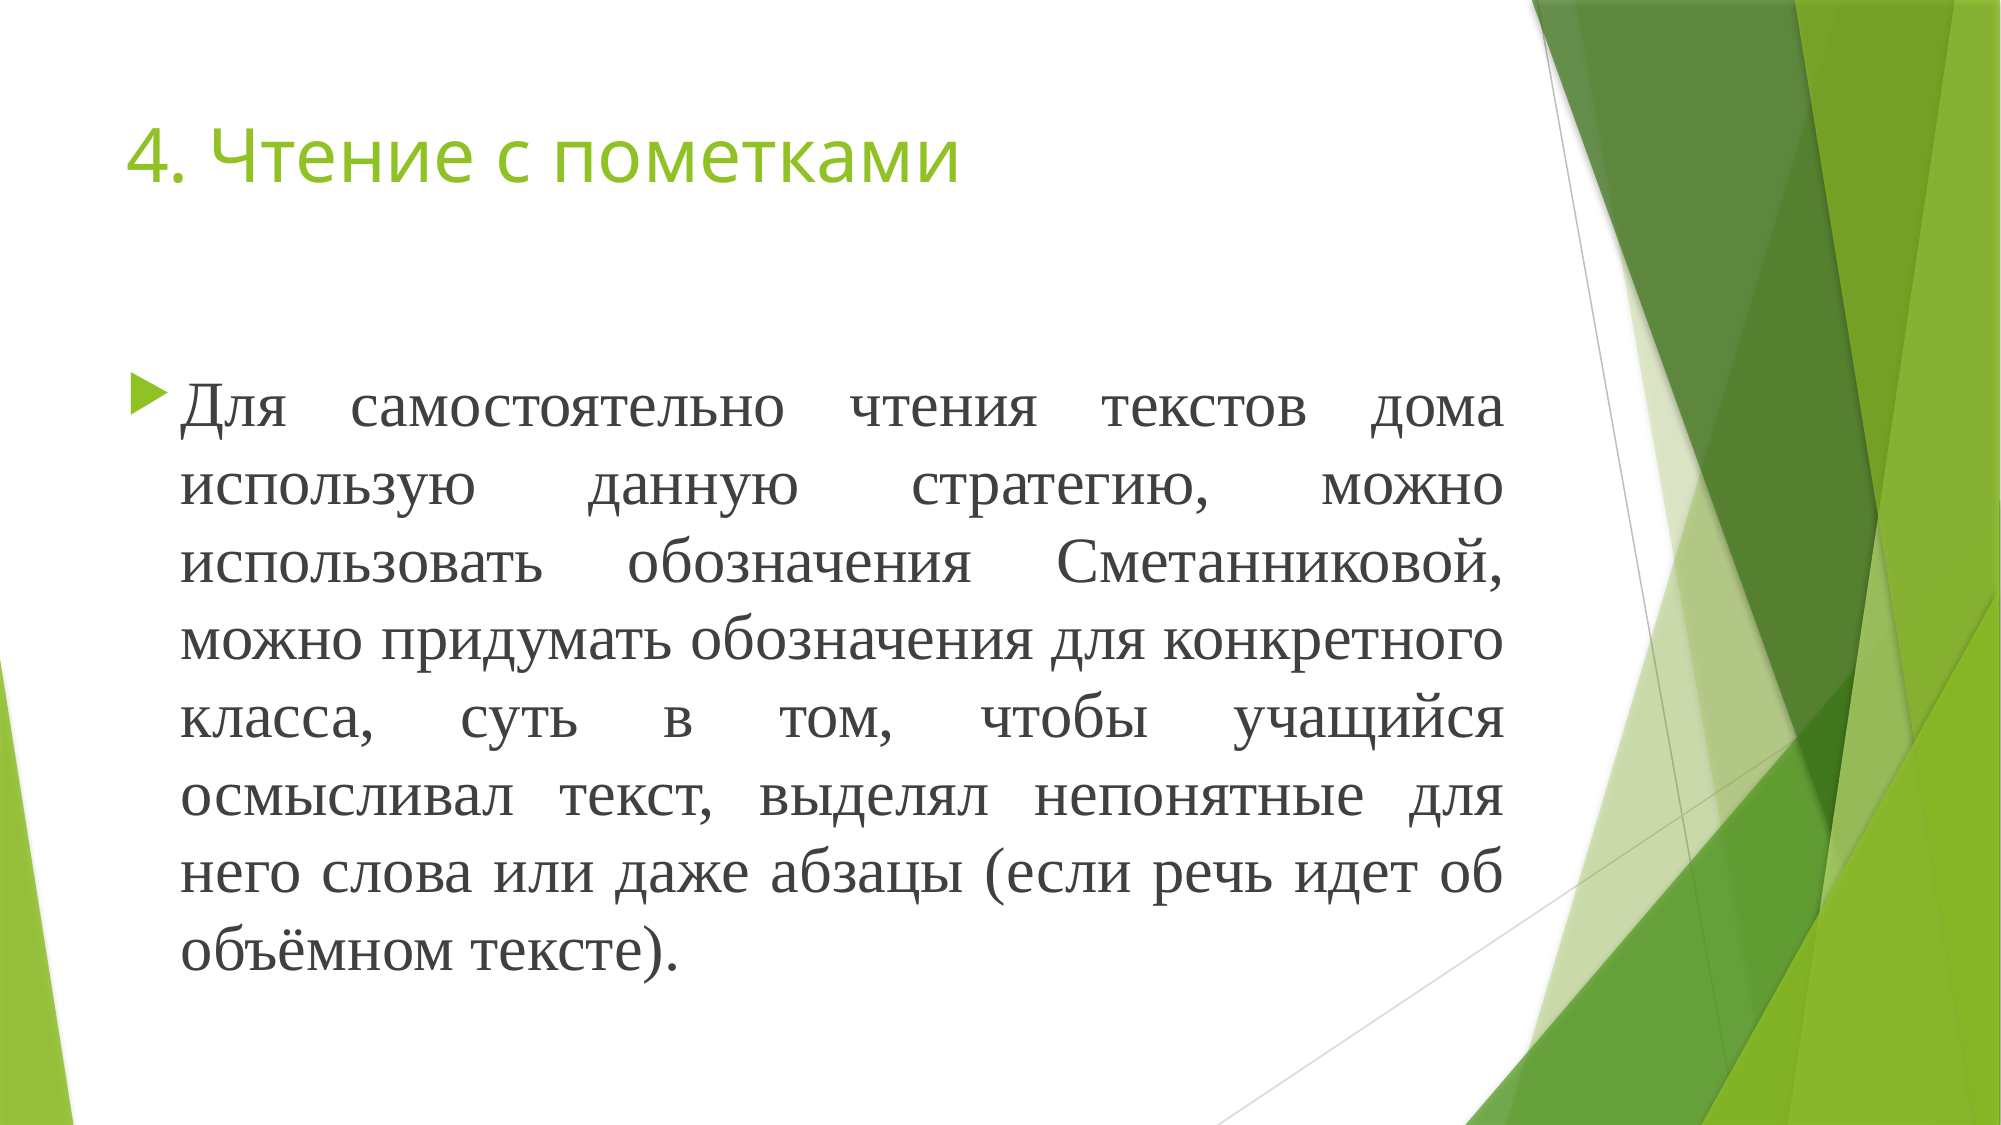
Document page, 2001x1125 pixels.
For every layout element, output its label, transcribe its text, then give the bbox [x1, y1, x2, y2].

list Для самостоятельно чтения текстов дома использую данную стратегию, можно использовать обозначения Сметанниковой, можно придумать обозначения для конкретного класса, суть в том, чтобы учащийся осмысливал текст, выделял непонятные для него слова или даже абзацы (если речь идет об объёмном тексте). [111, 354, 1522, 992]
title 4. Чтение с пометками [111, 99, 1522, 317]
